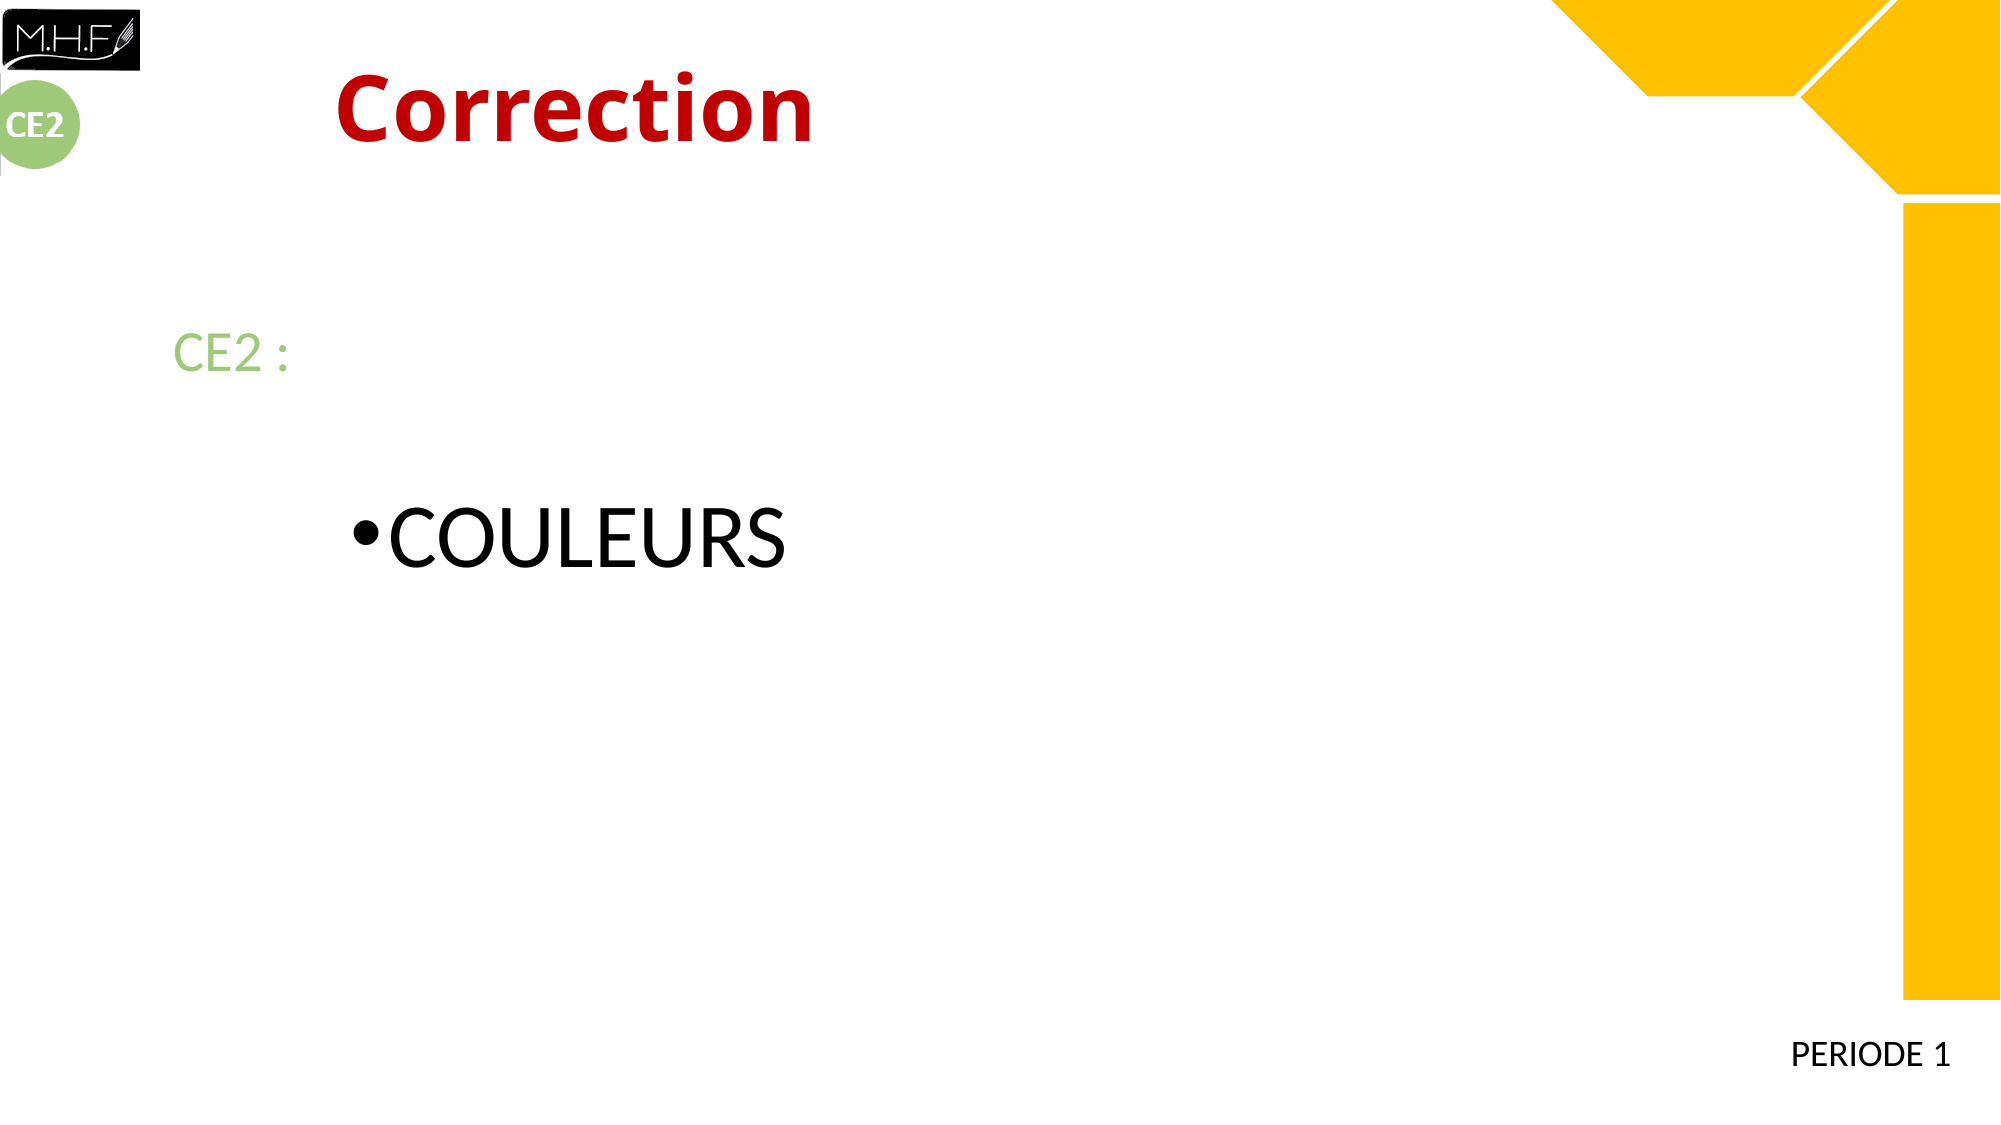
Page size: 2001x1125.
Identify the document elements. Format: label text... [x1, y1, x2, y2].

title Correction [318, 3, 1865, 221]
text_box [1902, 202, 2000, 1001]
text_box [1799, 0, 2000, 196]
text_box CE2 : COULEURS [158, 313, 981, 1027]
picture [0, 7, 140, 176]
text_box [1549, 0, 1892, 98]
text_box PERIODE 1 [1362, 1021, 1967, 1125]
